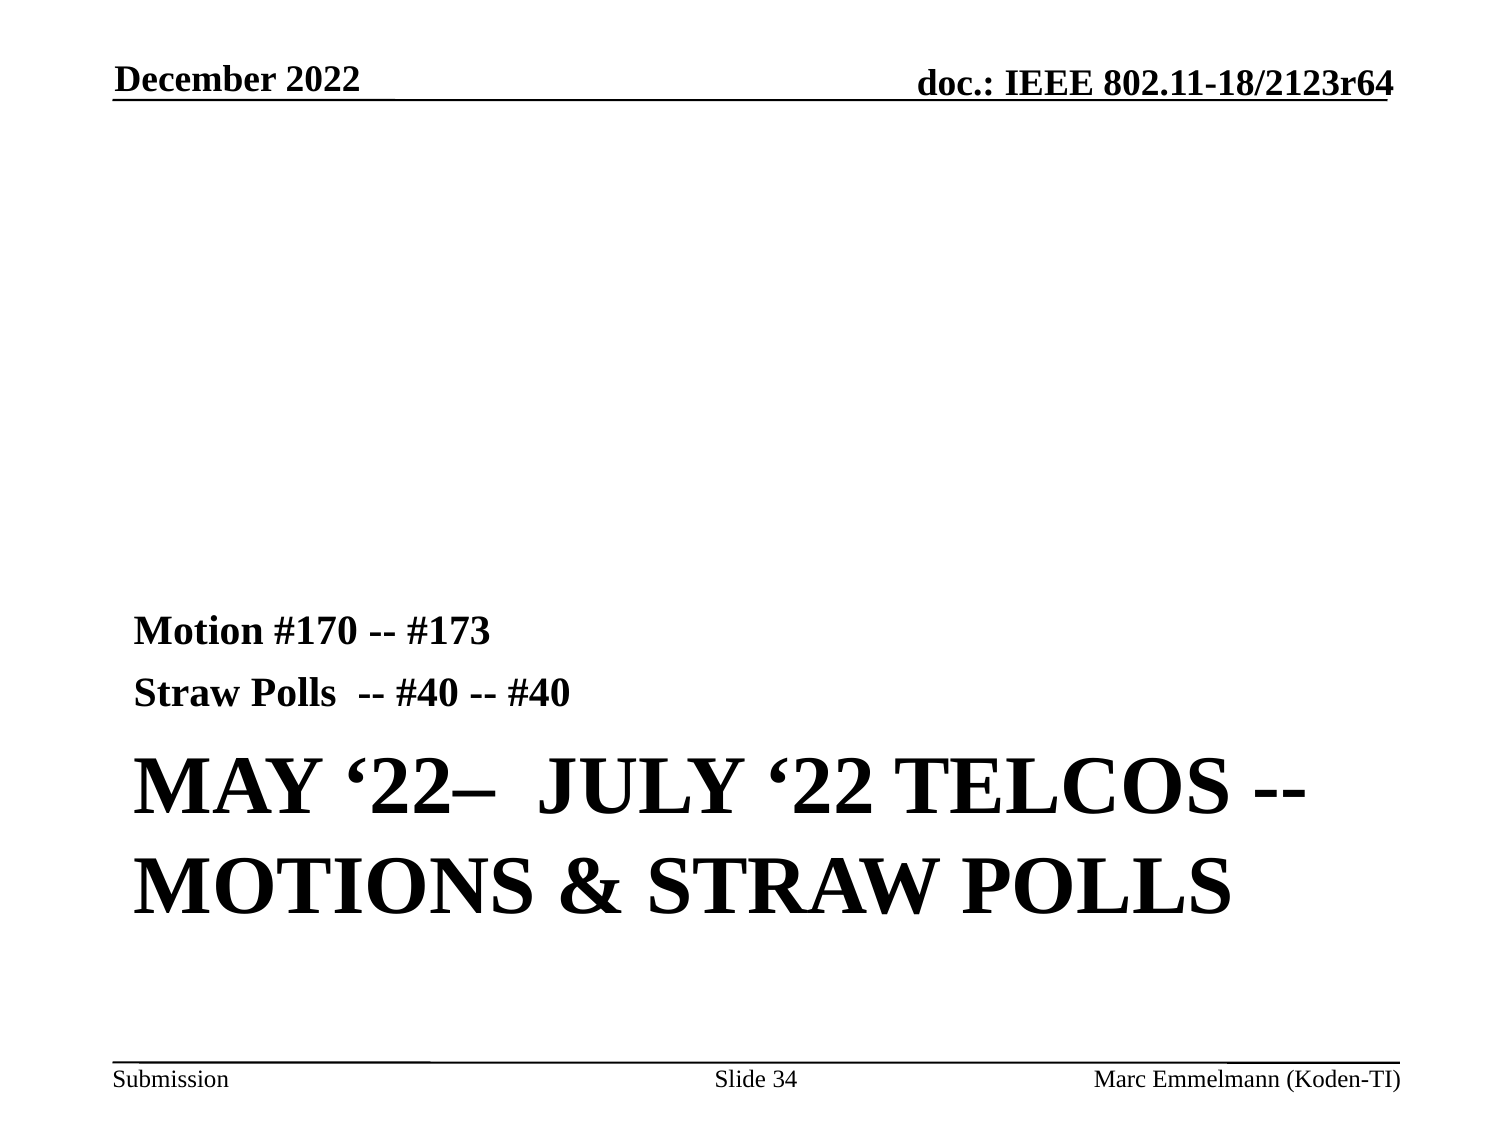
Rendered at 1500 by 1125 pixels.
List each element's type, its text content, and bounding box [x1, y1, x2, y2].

slide_number Slide 34 [712, 1061, 800, 1123]
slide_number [114, 54, 423, 100]
list Motion #170 -- #173 Straw Polls -- #40 -- #40 [118, 476, 1394, 724]
footer Marc Emmelmann (Koden-TI) [878, 1061, 1402, 1093]
title May ‘22– July ‘22 Telcos -- Motions & Straw Polls [118, 724, 1394, 947]
